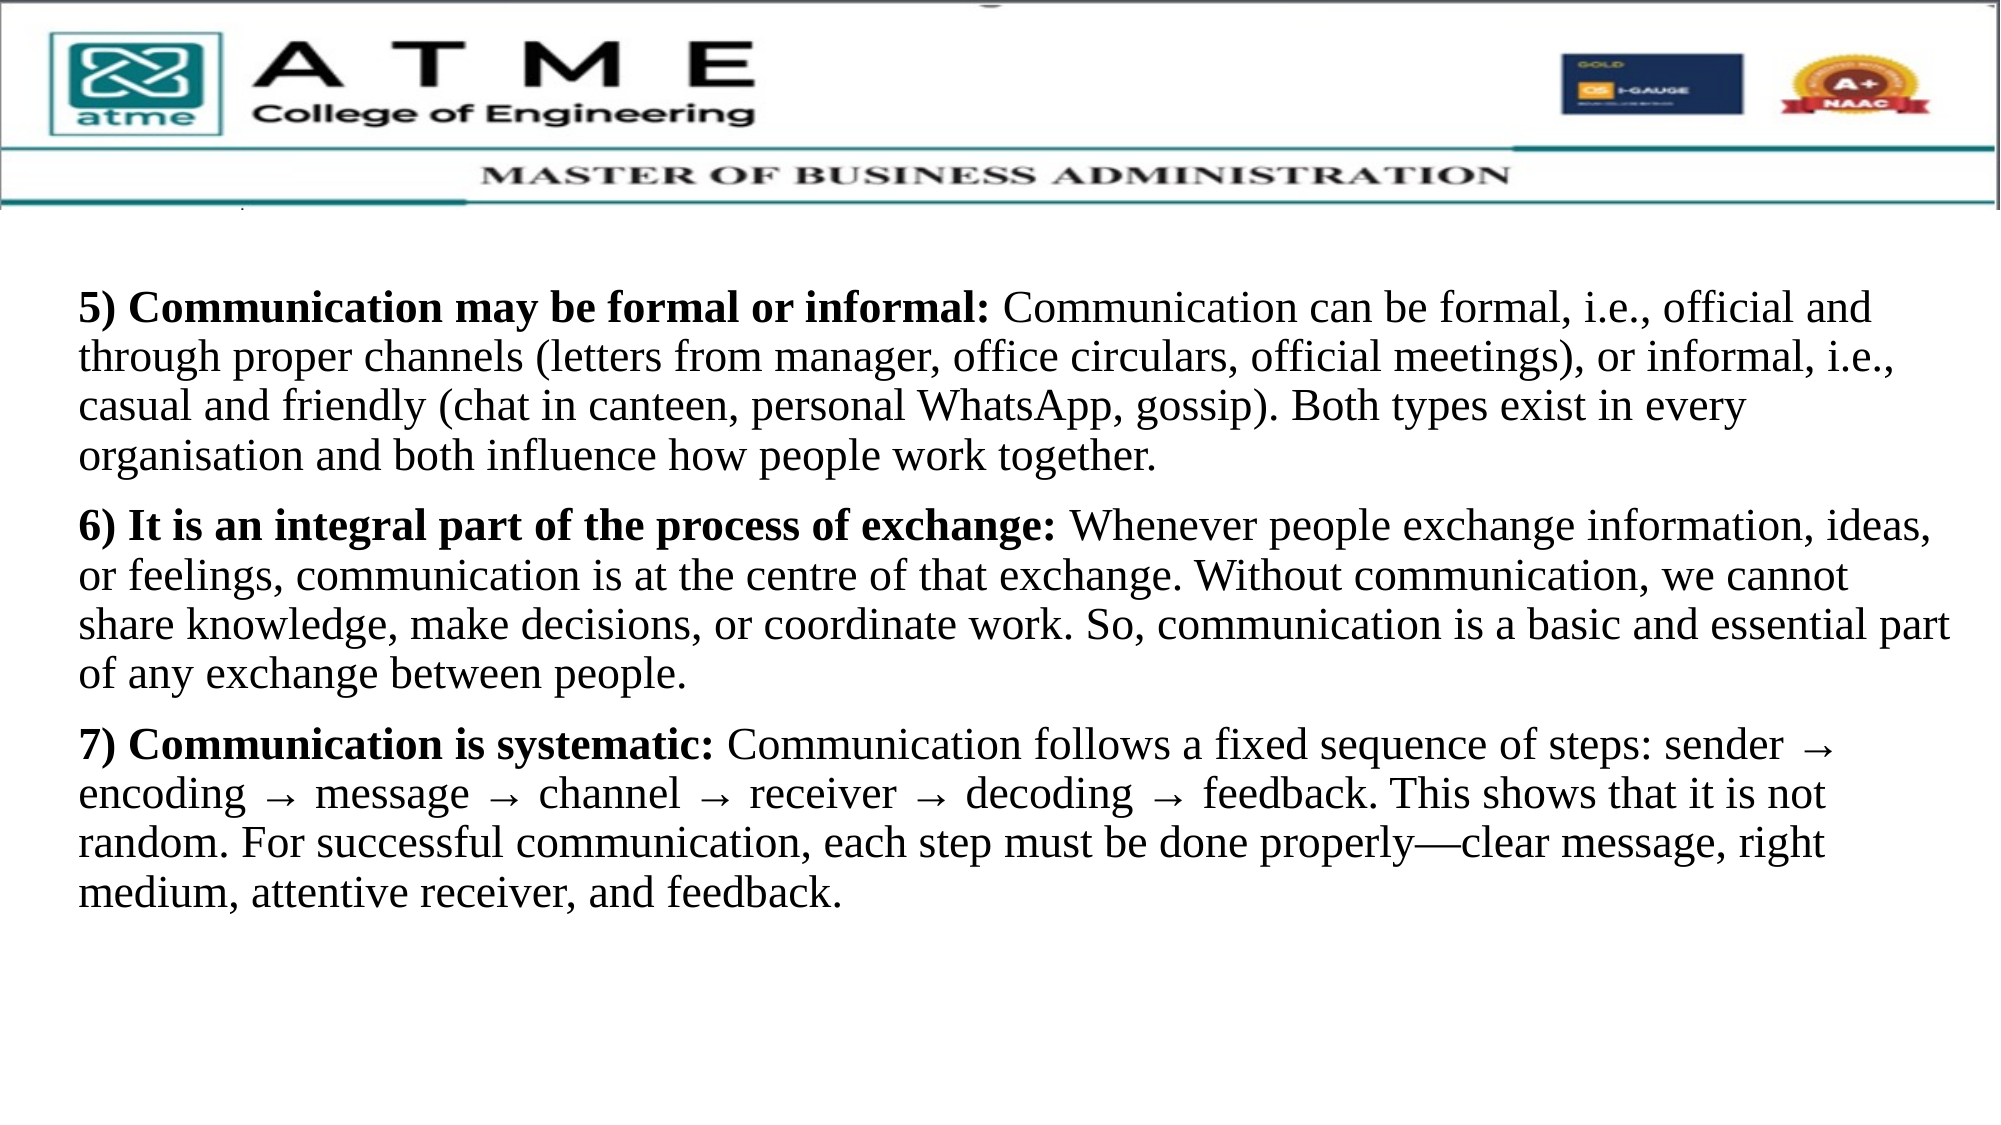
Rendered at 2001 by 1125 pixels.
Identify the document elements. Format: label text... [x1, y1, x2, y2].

list 5) Communication may be formal or informal: Communication can be formal, i.e., official and through proper channels (letters from manager, office circulars, official meetings), or informal, i.e., casual and friendly (chat in canteen, personal WhatsApp, gossip). Both types exist in every organisation and both influence how people work together. 6) It is an integral part of the process of exchange: Whenever people exchange information, ideas, or feelings, communication is at the centre of that exchange. Without communication, we cannot share knowledge, make decisions, or coordinate work. So, communication is a basic and essential part of any exchange between people. 7) Communication is systematic: Communication follows a fixed sequence of steps: sender → encoding → message → channel → receiver → decoding → feedback. This shows that it is not random. For successful communication, each step must be done properly—clear message, right medium, attentive receiver, and feedback. [63, 275, 1972, 1024]
picture [0, 0, 2000, 210]
